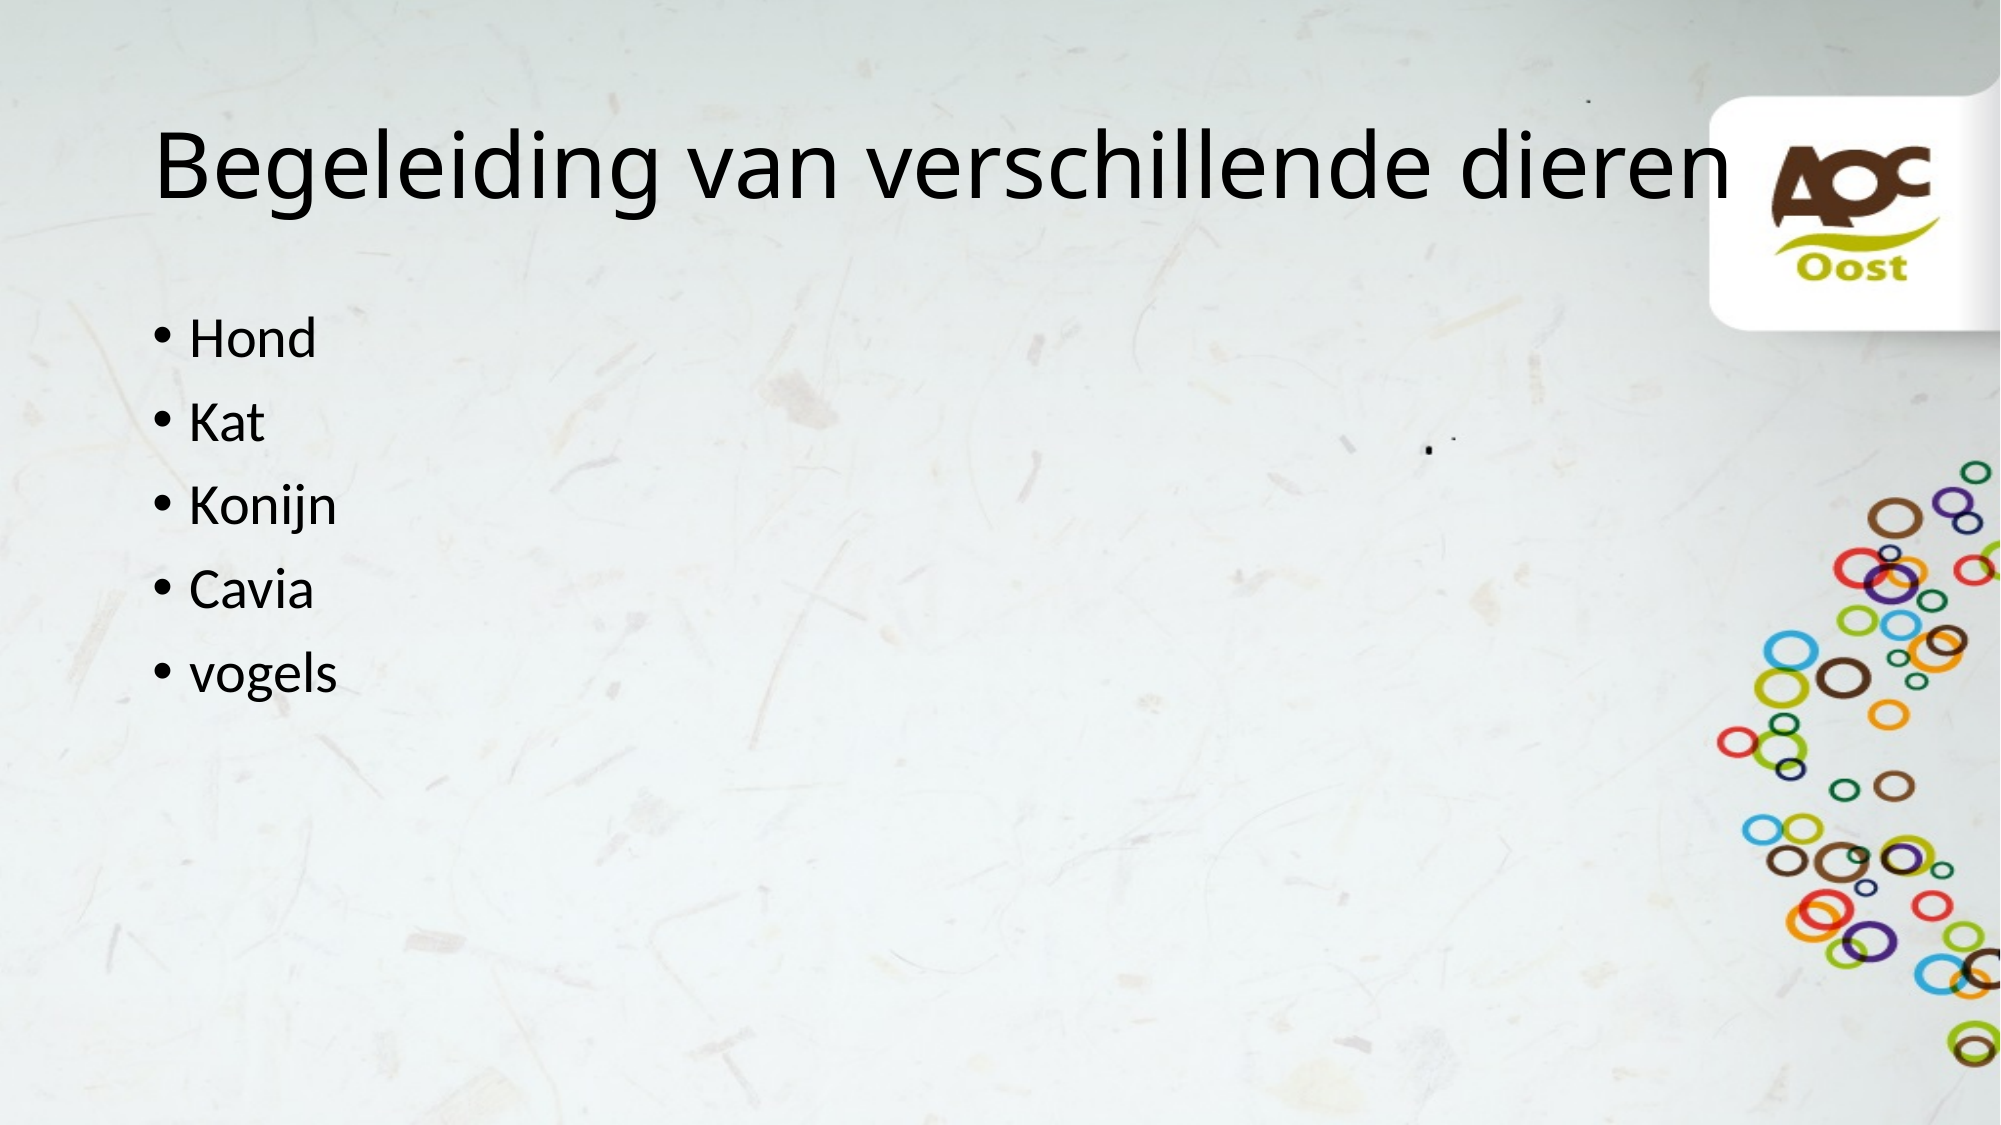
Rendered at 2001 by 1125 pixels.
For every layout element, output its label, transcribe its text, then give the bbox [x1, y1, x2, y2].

list Hond Kat Konijn Cavia vogels [137, 299, 1863, 1014]
picture [0, 0, 2001, 1125]
title Begeleiding van verschillende dieren [137, 59, 1863, 278]
